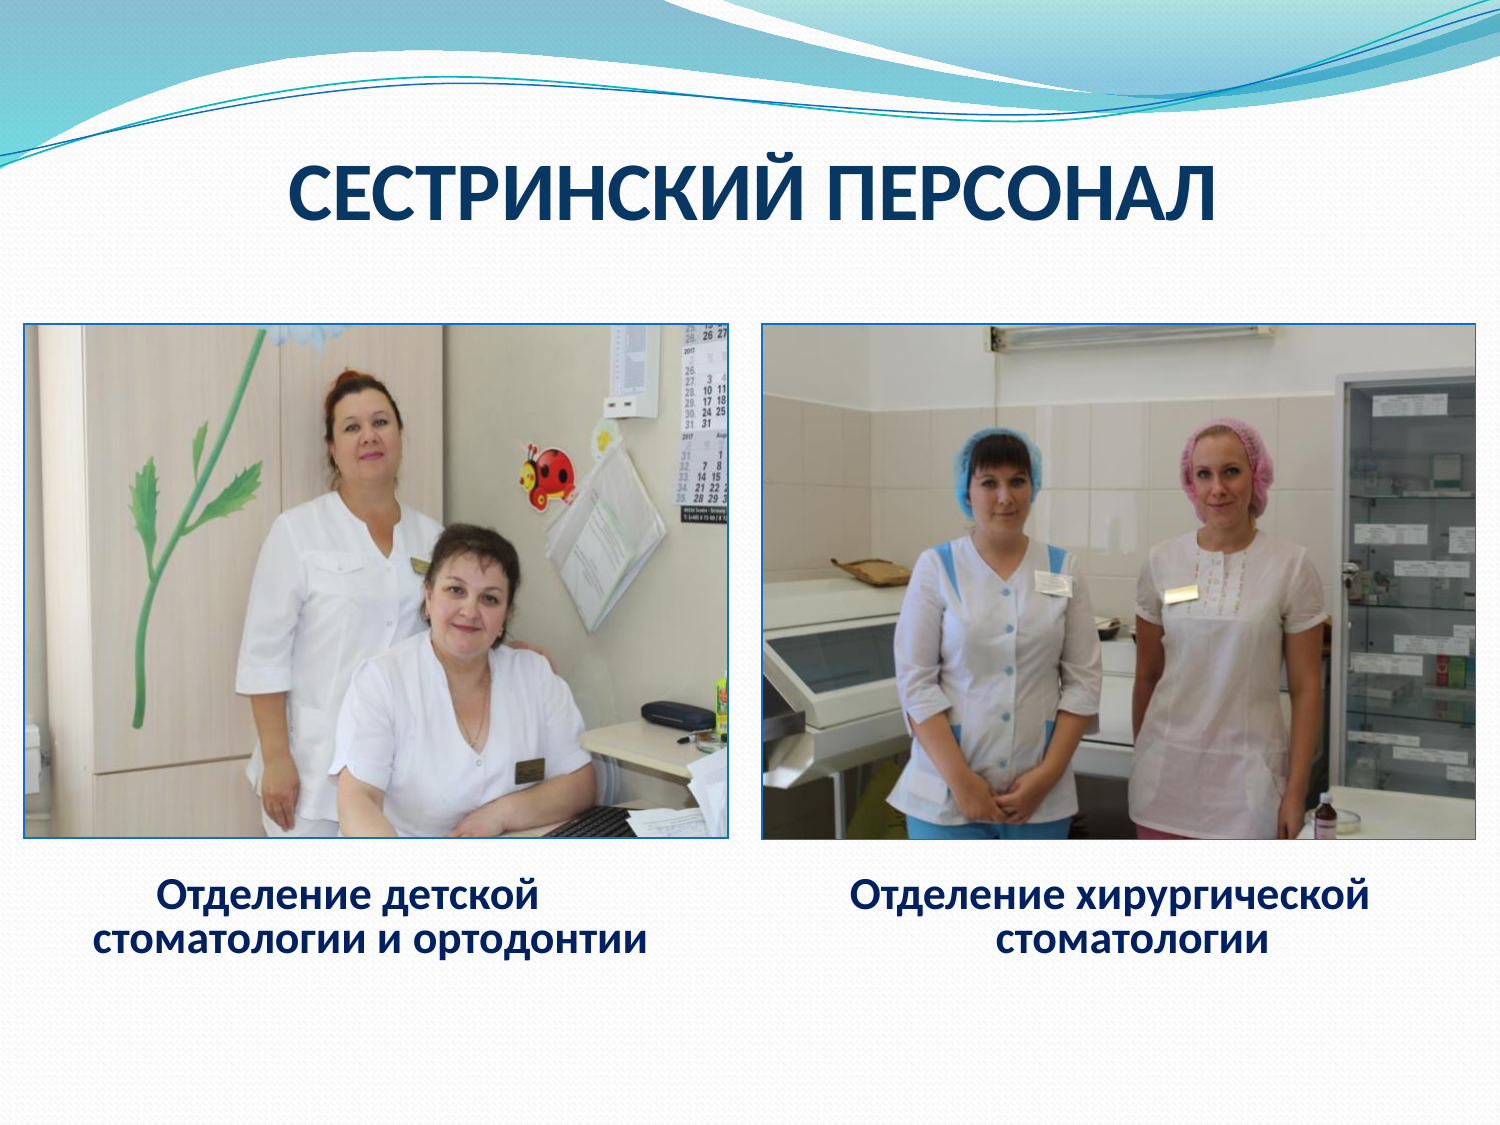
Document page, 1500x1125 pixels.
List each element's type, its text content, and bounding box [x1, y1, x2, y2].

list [762, 324, 1476, 839]
list Отделение хирургической стоматологии [812, 851, 1409, 1000]
list Отделение детской стоматологии и ортодонтии [12, 849, 684, 988]
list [24, 324, 728, 838]
text_box СЕСТРИНСКИЙ ПЕРСОНАЛ [82, 99, 1425, 238]
